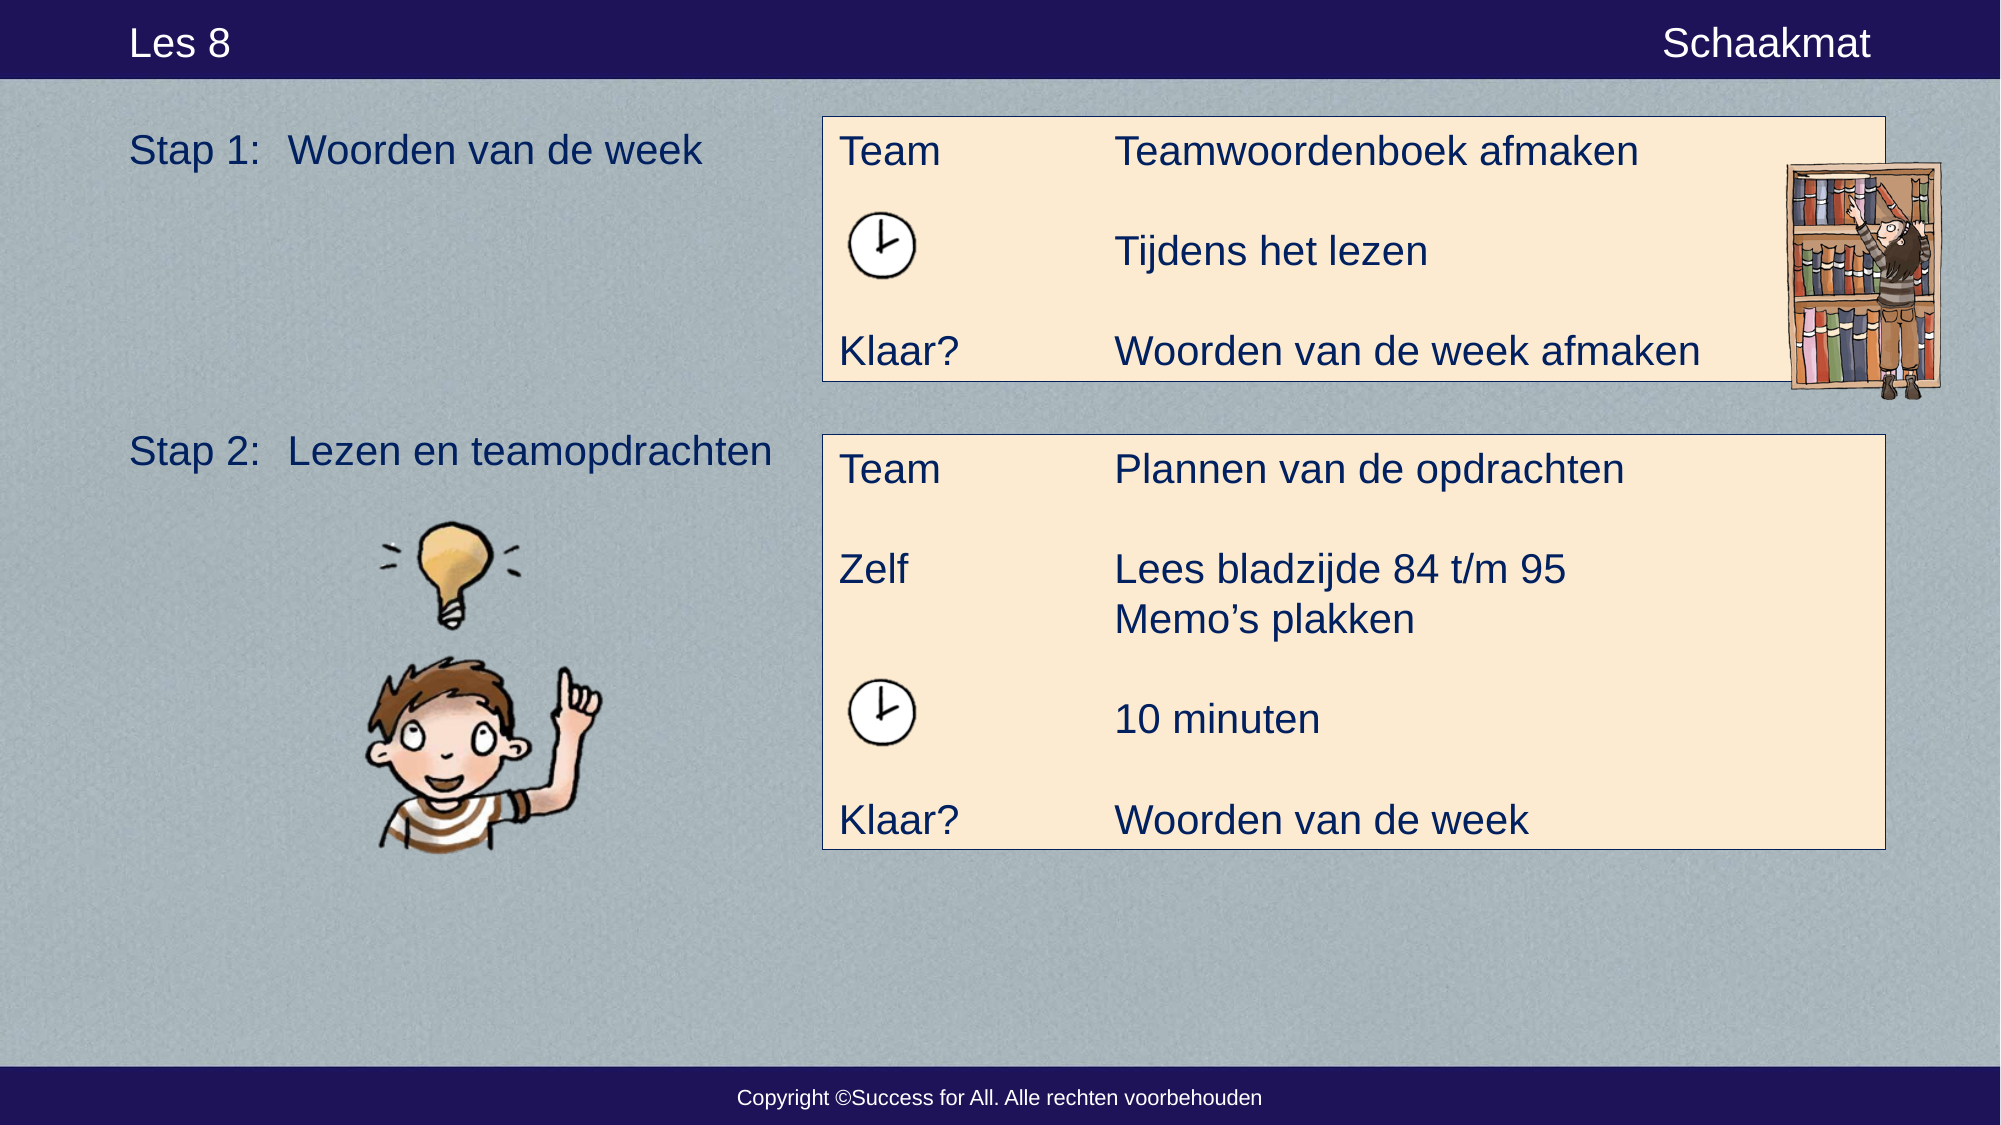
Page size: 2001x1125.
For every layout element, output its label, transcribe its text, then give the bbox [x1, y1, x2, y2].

text_box Schaakmat [999, 8, 1886, 73]
text_box Copyright ©Success for All. Alle rechten voorbehouden [0, 1076, 2000, 1125]
text_box Les 8 [114, 8, 354, 73]
picture [0, 0, 2001, 1125]
text_box Team Plannen van de opdrachten Zelf Lees bladzijde 84 t/m 95 Memo’s plakken 10 minuten Klaar? Woorden van de week [822, 434, 1886, 850]
text_box Stap 1: Woorden van de week Stap 2: Lezen en teamopdrachten [114, 115, 907, 531]
text_box Team Teamwoordenboek afmaken Tijdens het lezen Klaar? Woorden van de week afmaken [822, 116, 1886, 382]
